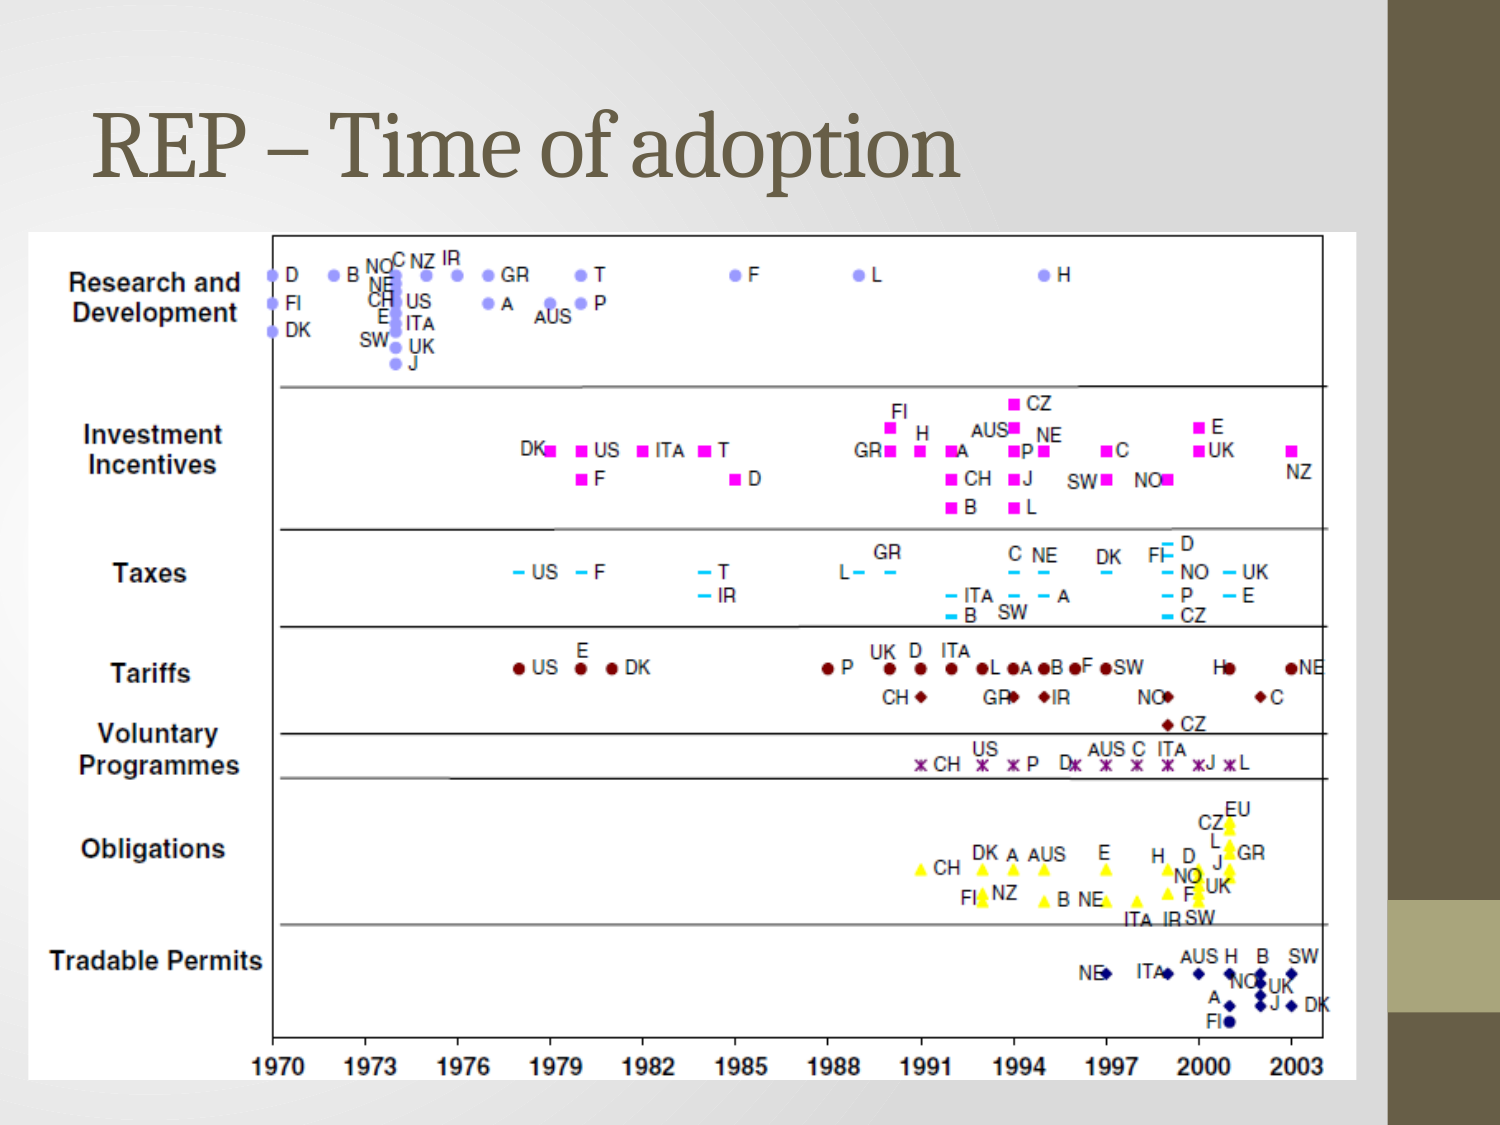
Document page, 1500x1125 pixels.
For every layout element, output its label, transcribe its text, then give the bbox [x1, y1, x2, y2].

title REP – Time of adoption [75, 45, 1325, 225]
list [27, 232, 1357, 1080]
